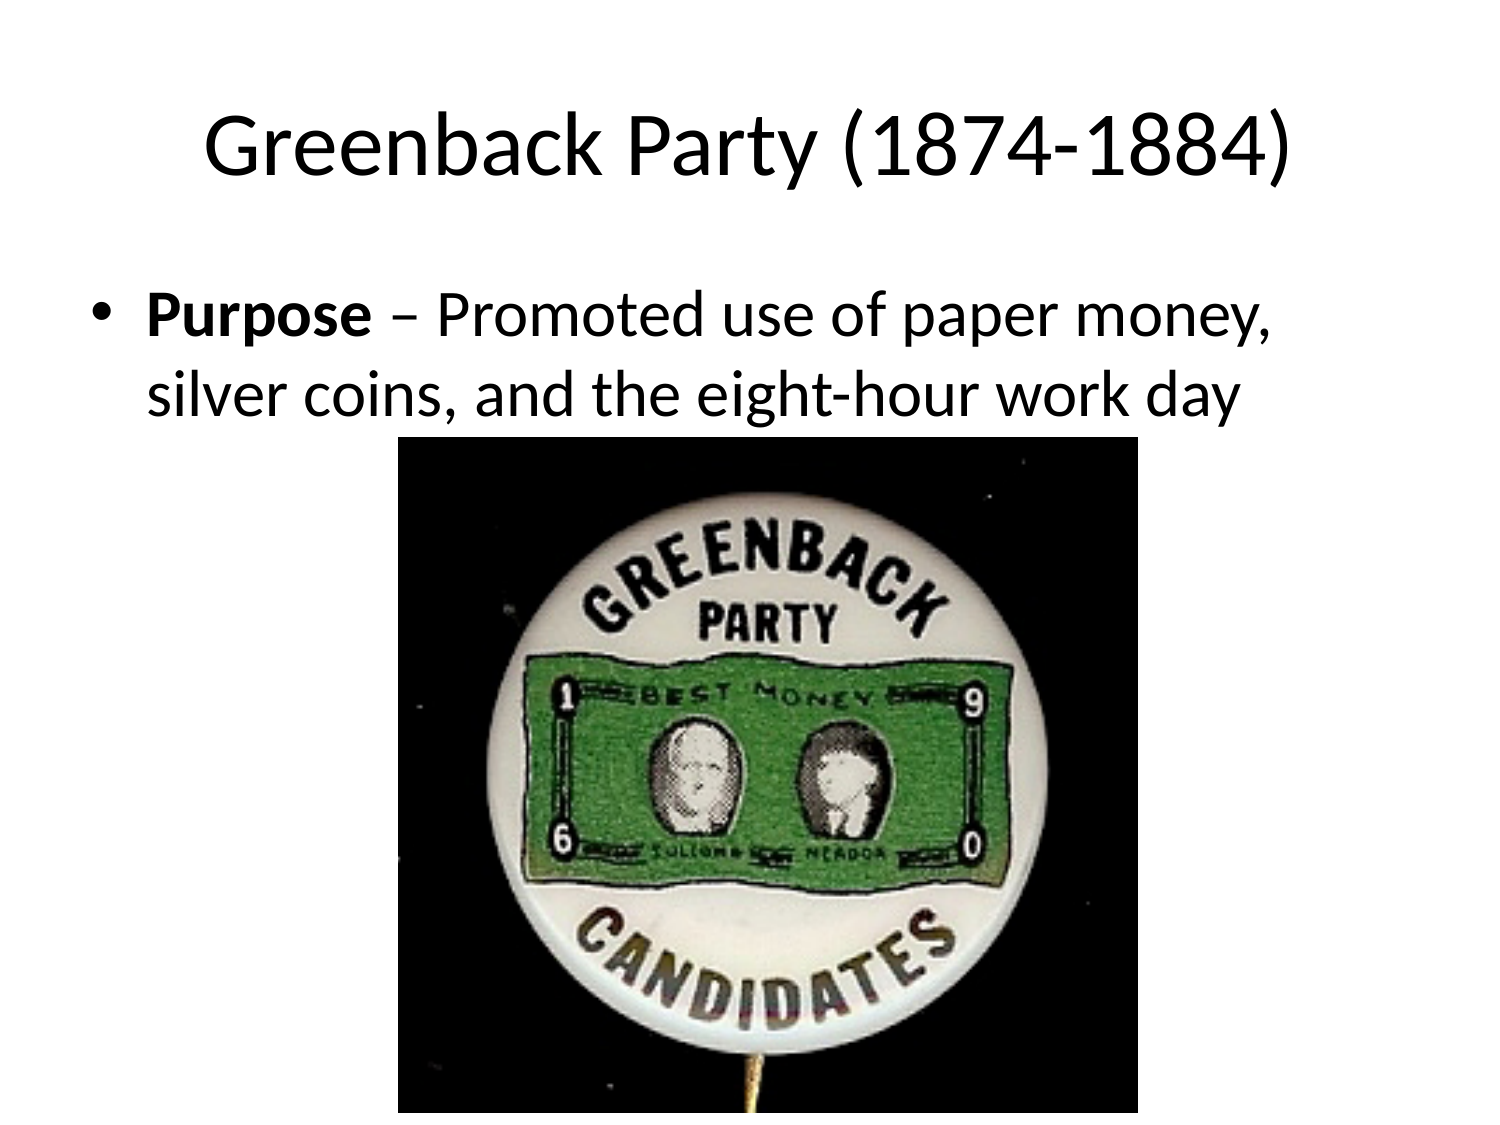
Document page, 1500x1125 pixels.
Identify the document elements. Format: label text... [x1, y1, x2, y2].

title Greenback Party (1874-1884) [75, 45, 1425, 233]
picture [397, 437, 1138, 1113]
list Purpose – Promoted use of paper money, silver coins, and the eight-hour work day [75, 262, 1425, 1005]
